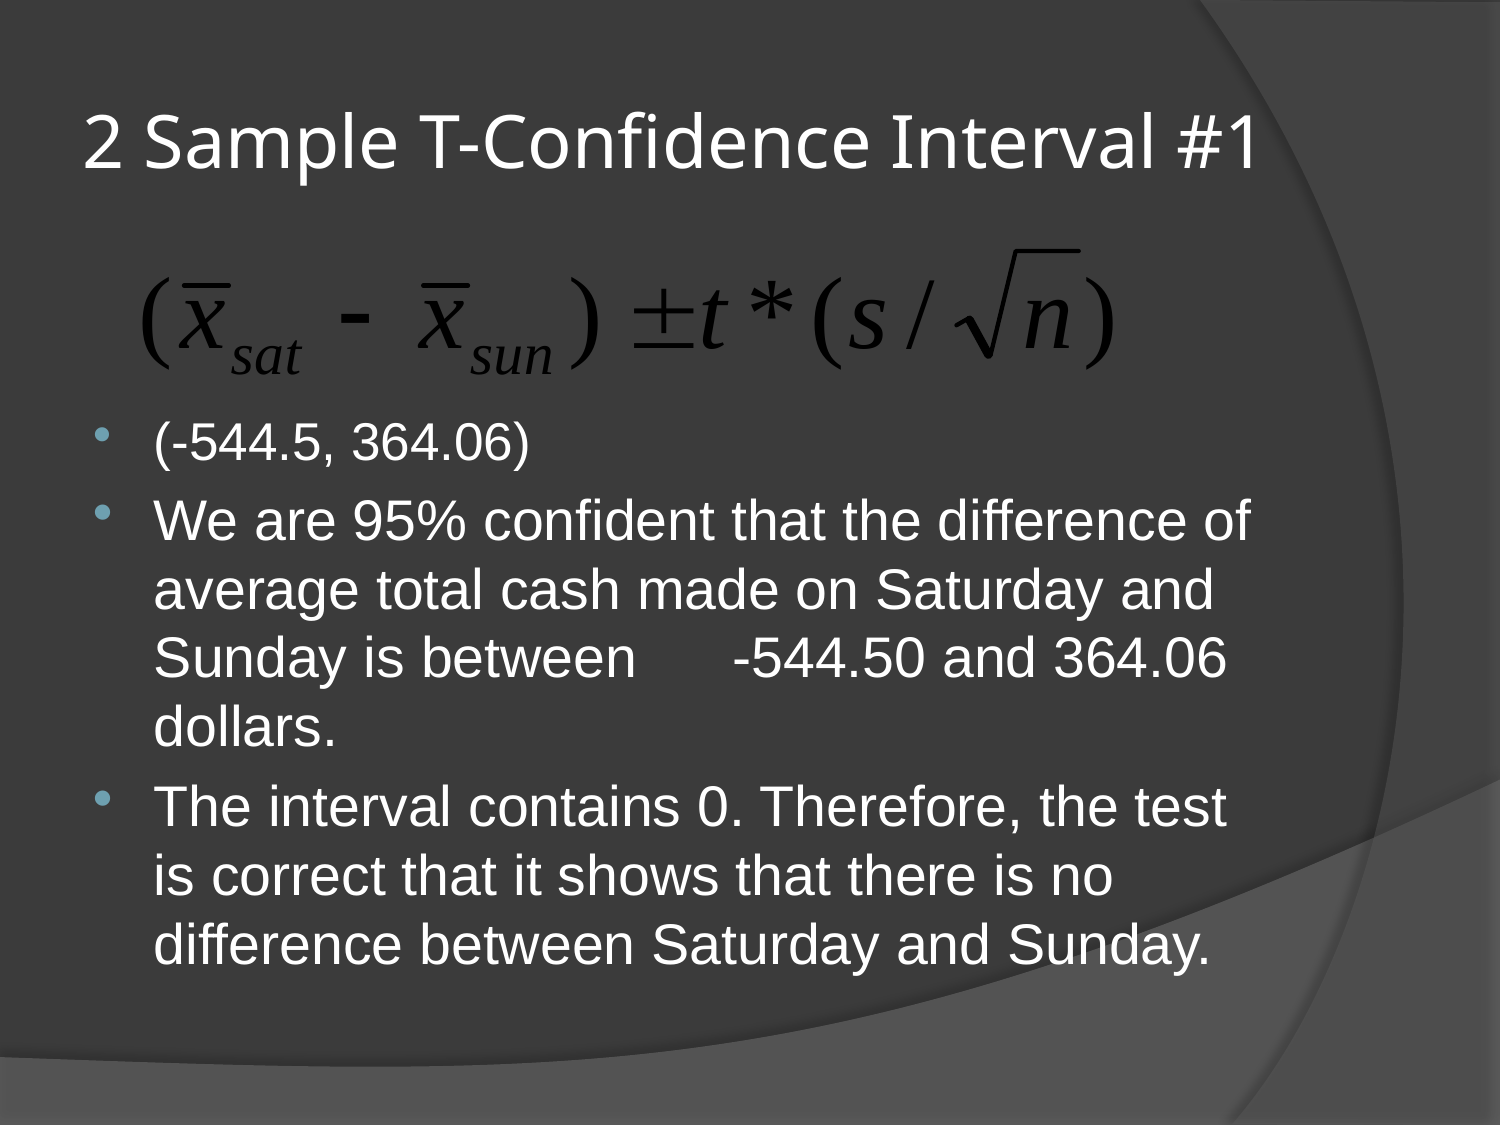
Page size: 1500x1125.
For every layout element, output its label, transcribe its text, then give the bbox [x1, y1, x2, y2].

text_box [124, 228, 1134, 401]
title 2 Sample T-Confidence Interval #1 [75, 45, 1300, 233]
list (-544.5, 364.06) We are 95% confident that the difference of average total cash made on Saturday and Sunday is between -544.50 and 364.06 dollars. The interval contains 0. Therefore, the test is correct that it shows that there is no difference between Saturday and Sunday. [75, 262, 1300, 1005]
